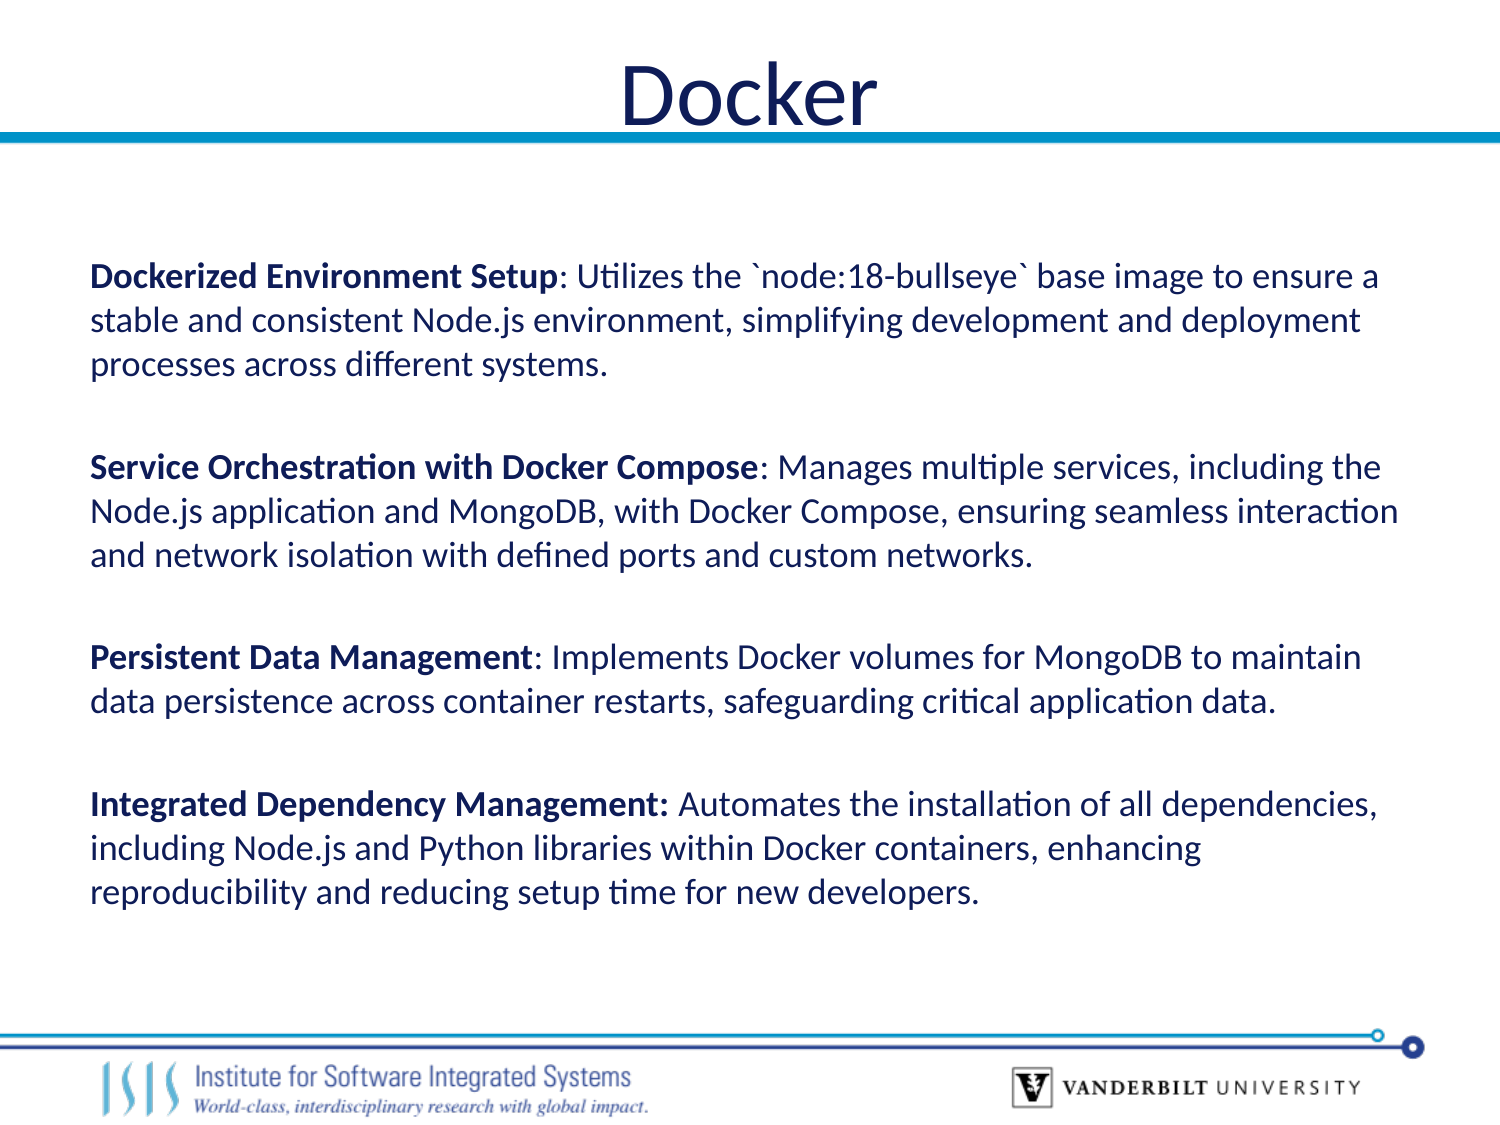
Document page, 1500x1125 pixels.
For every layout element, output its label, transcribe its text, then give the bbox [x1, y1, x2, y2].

list Dockerized Environment Setup: Utilizes the `node:18-bullseye` base image to ensure a stable and consistent Node.js environment, simplifying development and deployment processes across different systems. Service Orchestration with Docker Compose: Manages multiple services, including the Node.js application and MongoDB, with Docker Compose, ensuring seamless interaction and network isolation with defined ports and custom networks. Persistent Data Management: Implements Docker volumes for MongoDB to maintain data persistence across container restarts, safeguarding critical application data. Integrated Dependency Management: Automates the installation of all dependencies, including Node.js and Python libraries within Docker containers, enhancing reproducibility and reducing setup time for new developers. [75, 193, 1425, 936]
title Docker [75, 26, 1425, 152]
